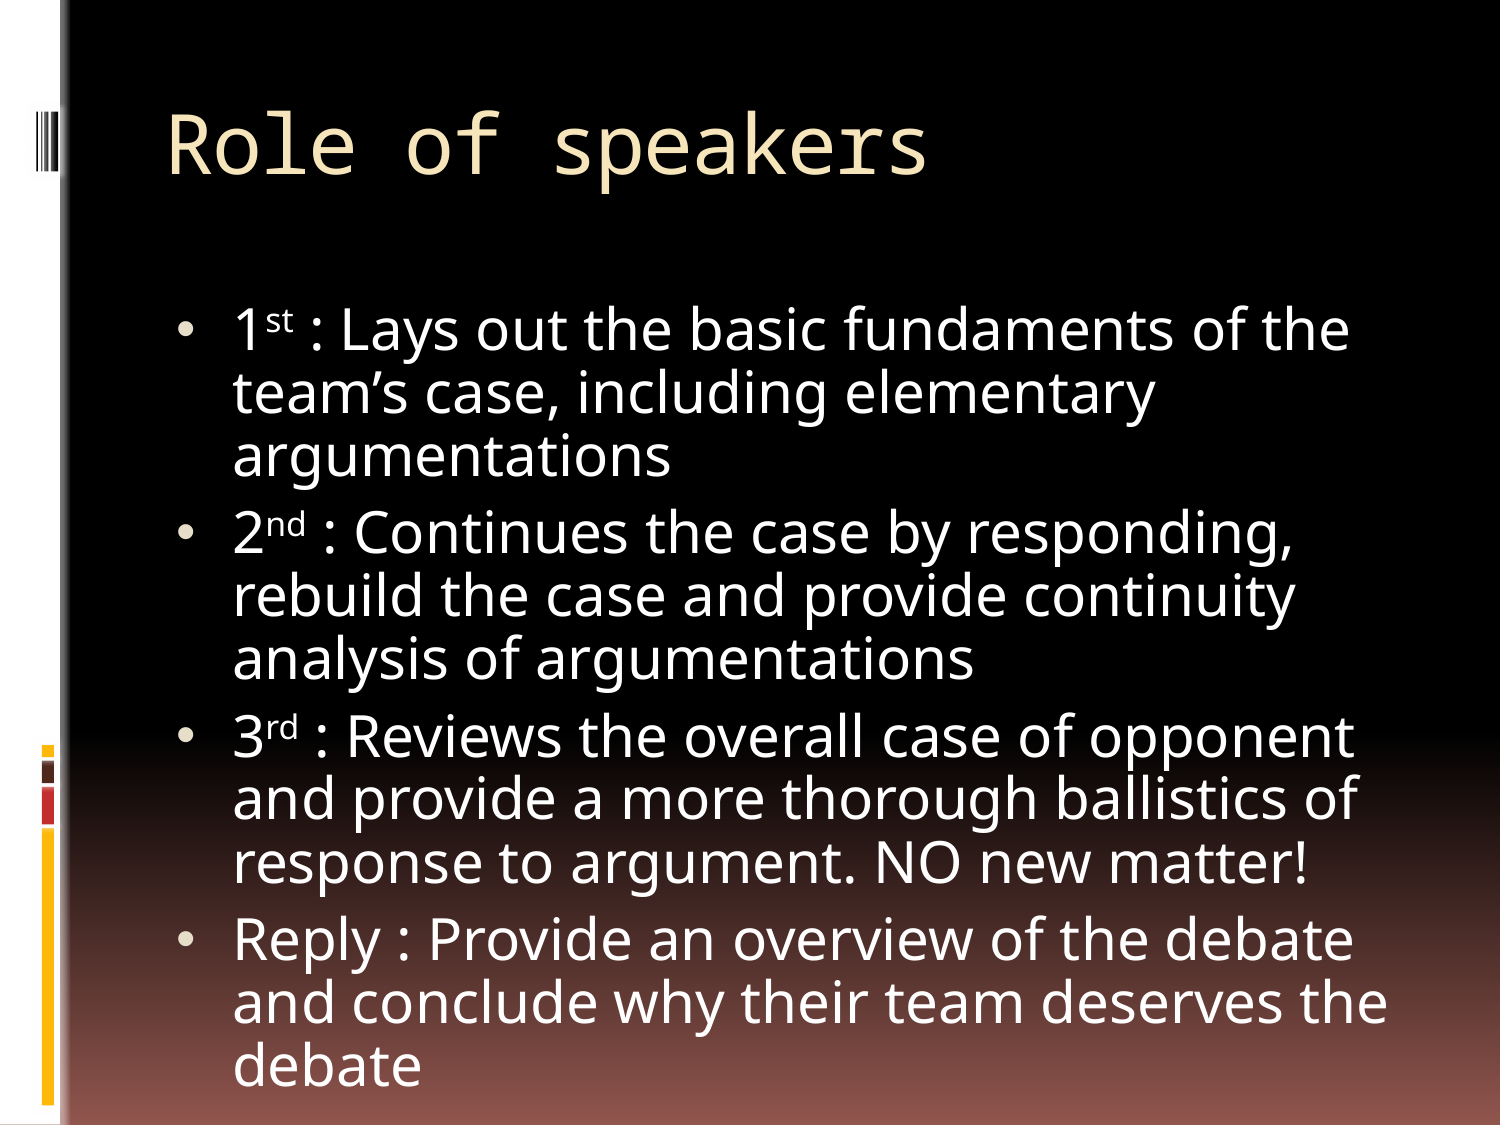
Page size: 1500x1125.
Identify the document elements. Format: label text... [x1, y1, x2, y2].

list 1st : Lays out the basic fundaments of the team’s case, including elementary argumentations 2nd : Continues the case by responding, rebuild the case and provide continuity analysis of argumentations 3rd : Reviews the overall case of opponent and provide a more thorough ballistics of response to argument. NO new matter! Reply : Provide an overview of the debate and conclude why their team deserves the debate [150, 292, 1425, 1043]
title Role of speakers [150, 83, 1425, 234]
